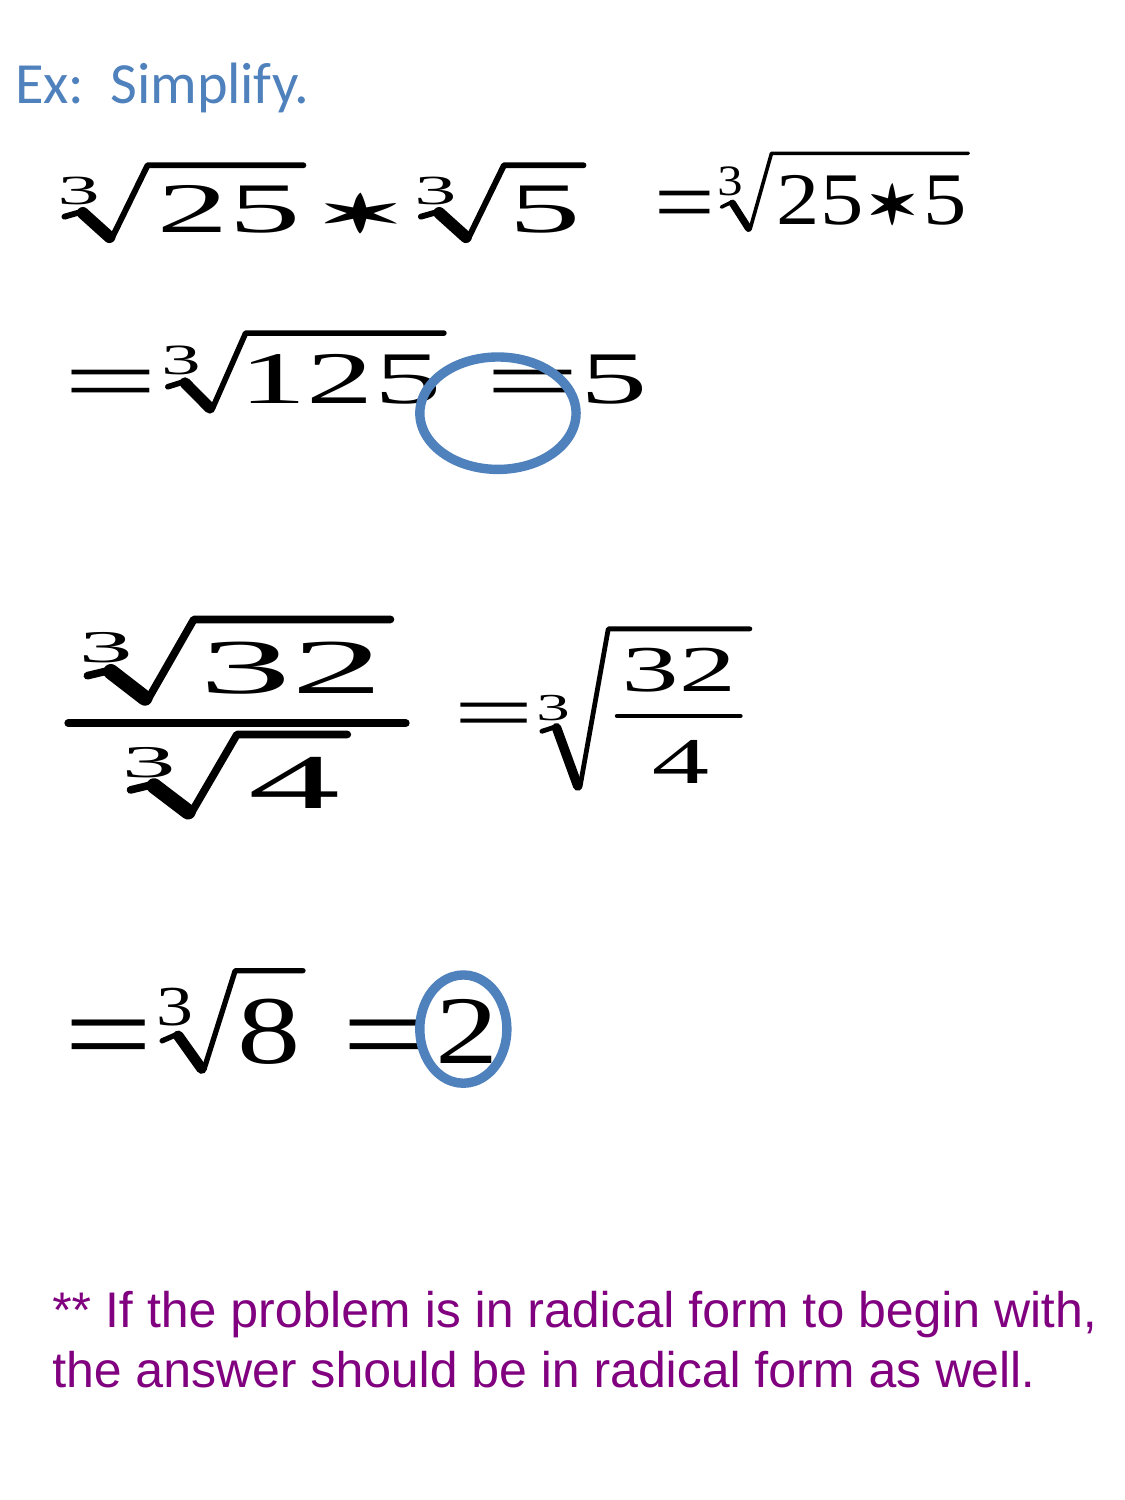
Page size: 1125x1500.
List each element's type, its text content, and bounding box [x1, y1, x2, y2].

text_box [637, 137, 985, 250]
list Ex: Simplify. [0, 37, 375, 146]
text_box [427, 438, 569, 470]
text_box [39, 949, 514, 1096]
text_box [37, 599, 437, 834]
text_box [37, 317, 666, 429]
text_box ** If the problem is in radical form to begin with, the answer should be in radical form as well. [37, 1270, 1125, 1406]
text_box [430, 612, 776, 804]
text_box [37, 149, 613, 257]
